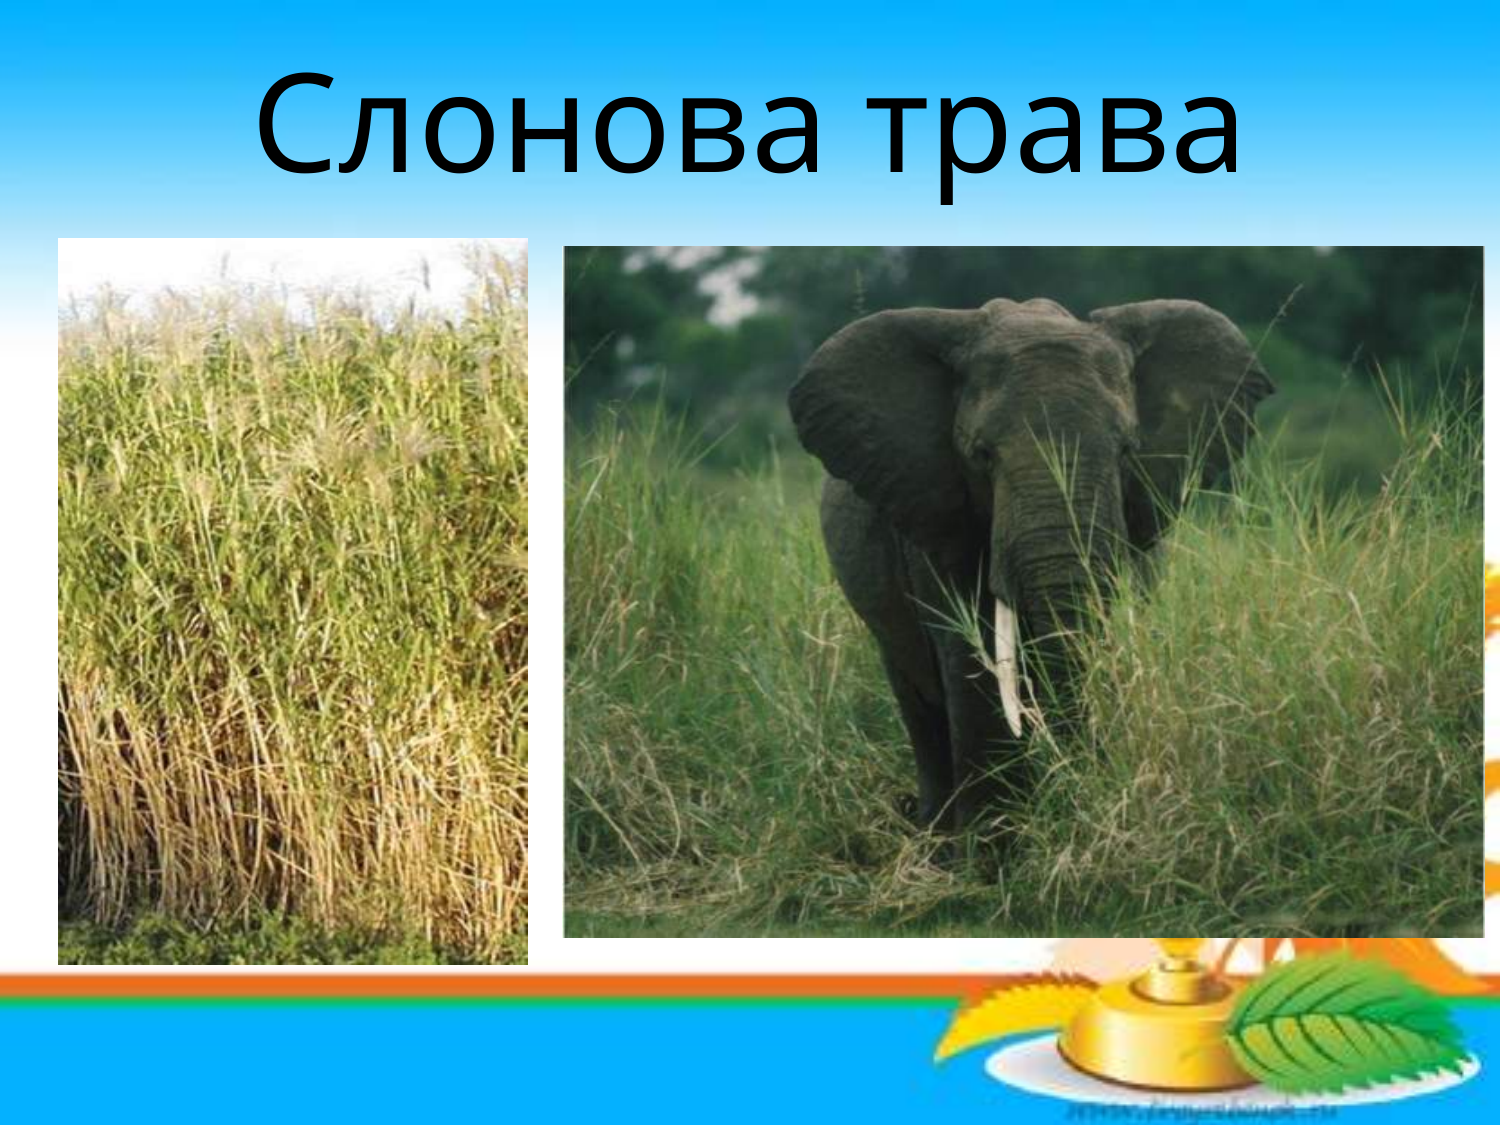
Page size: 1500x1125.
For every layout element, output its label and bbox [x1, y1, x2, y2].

picture [0, 36, 1500, 1122]
picture [1450, 1099, 1460, 1105]
list [58, 222, 528, 966]
